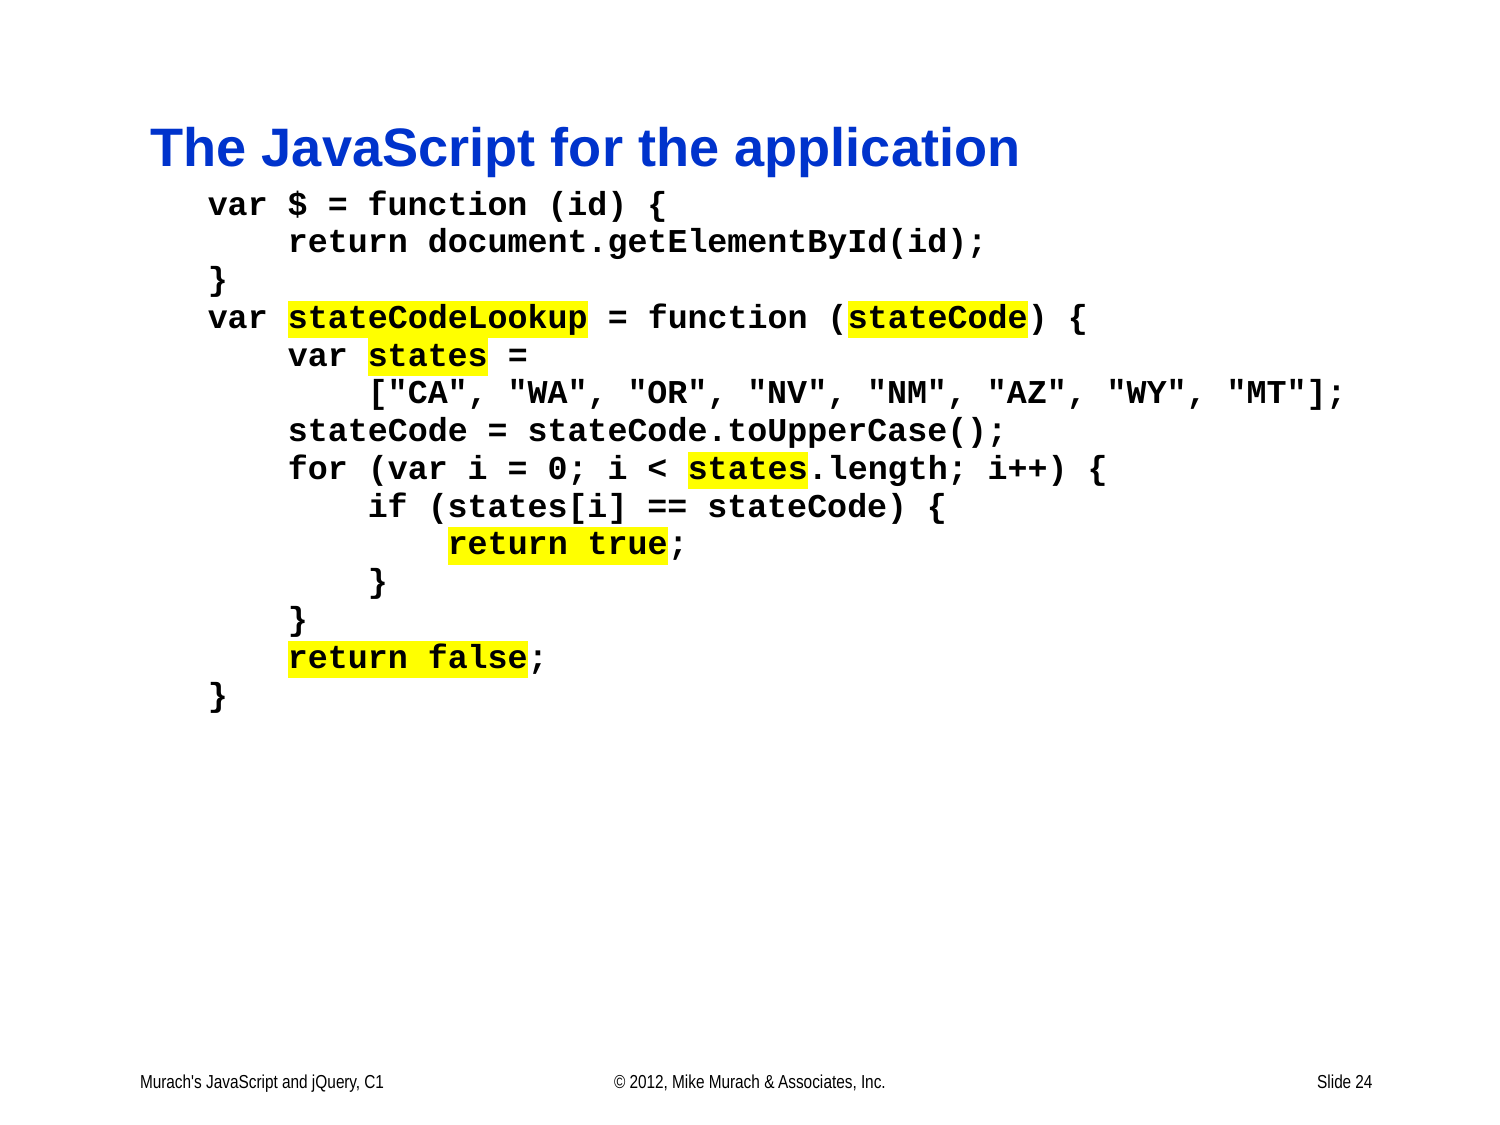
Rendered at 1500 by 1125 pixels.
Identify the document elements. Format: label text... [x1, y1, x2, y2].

slide_number Slide 24 [1074, 1025, 1388, 1100]
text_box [150, 187, 1363, 763]
footer © 2012, Mike Murach & Associates, Inc. [474, 1025, 1025, 1100]
title The JavaScript for the application [150, 112, 1350, 179]
slide_number Murach's JavaScript and jQuery, C1 [125, 1025, 450, 1100]
